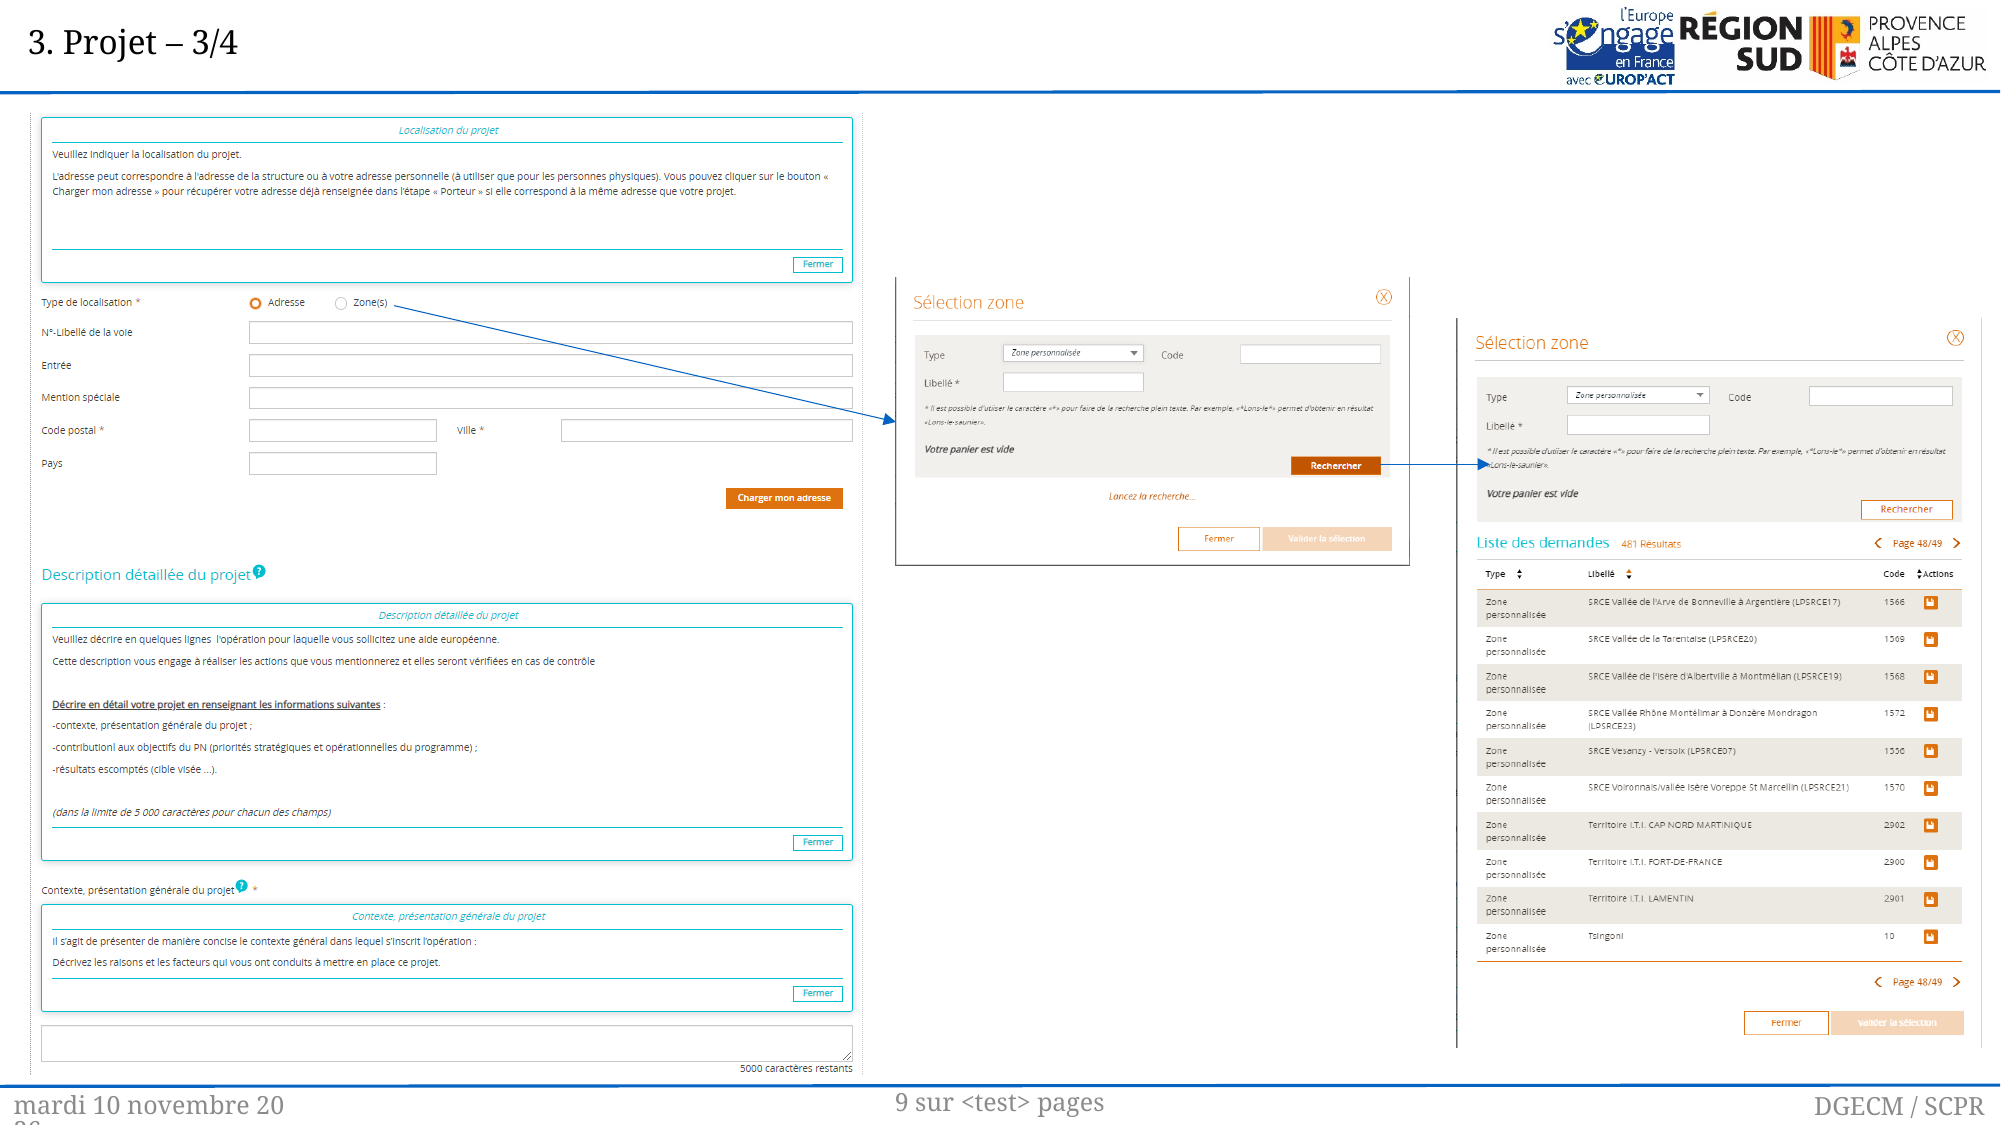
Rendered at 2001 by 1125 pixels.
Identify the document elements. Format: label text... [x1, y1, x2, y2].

picture [1549, 3, 1988, 89]
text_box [394, 305, 896, 422]
picture [1456, 318, 1982, 1048]
picture [895, 277, 1410, 566]
title 3. Projet – 3/4 [12, 17, 1550, 71]
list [28, 113, 863, 1075]
